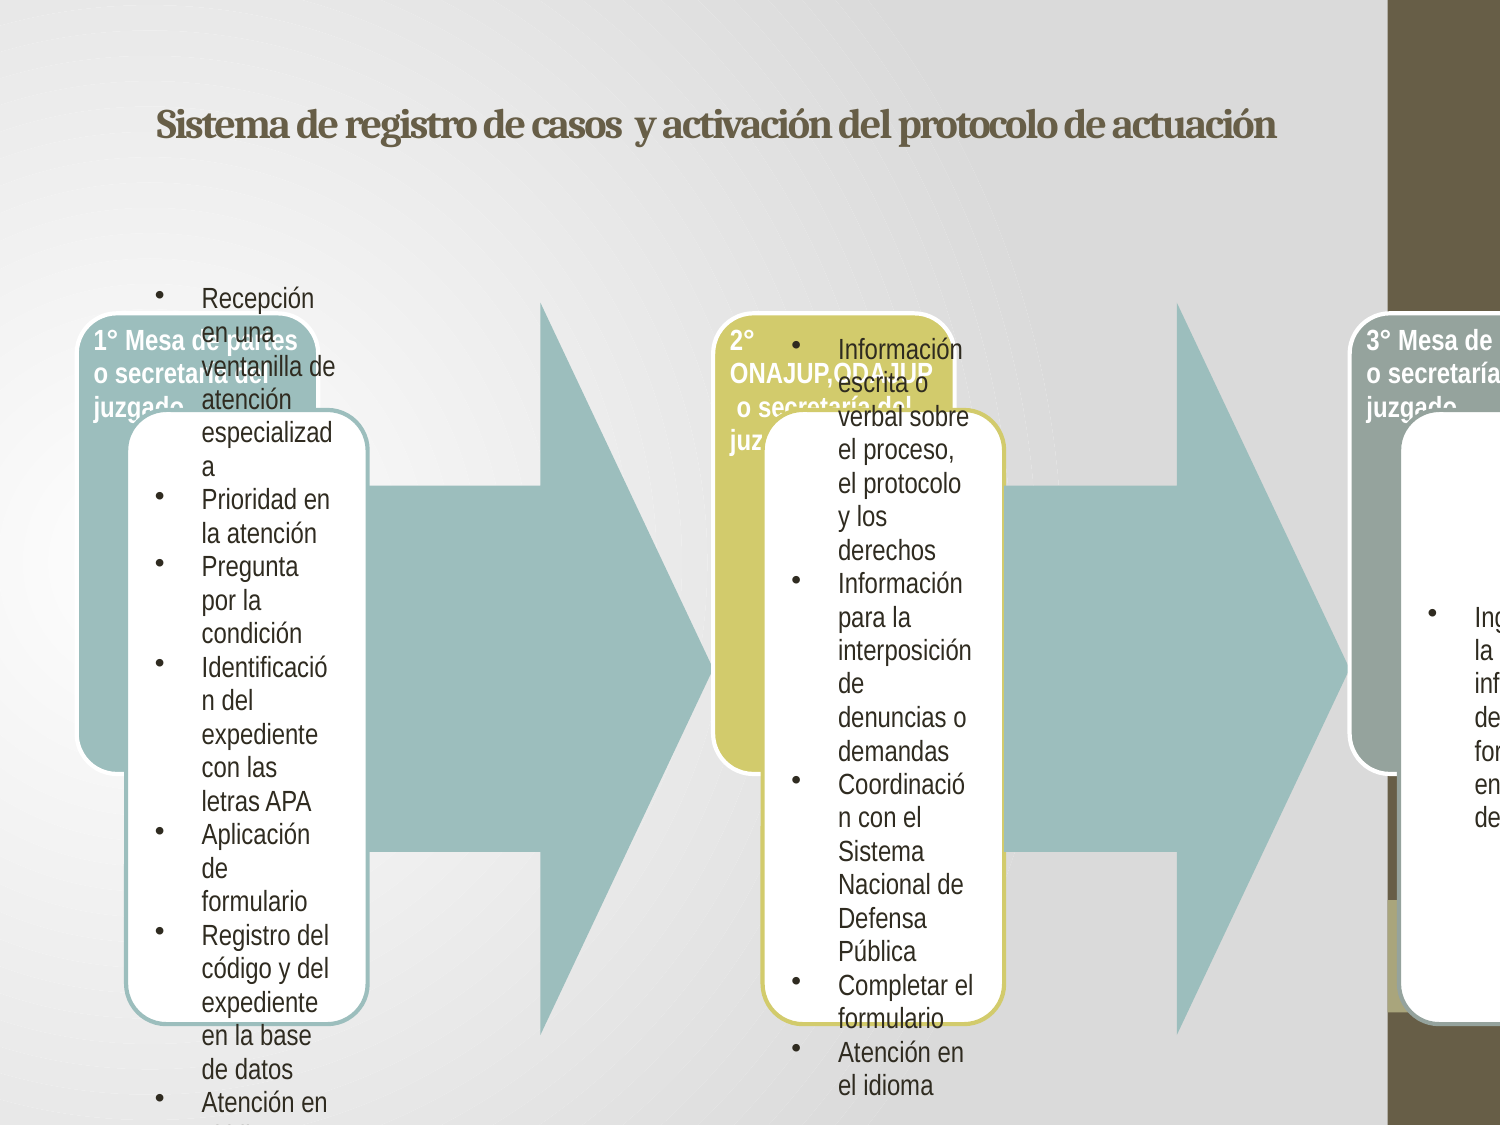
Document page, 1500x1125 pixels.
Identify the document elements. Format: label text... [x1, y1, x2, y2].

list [76, 302, 1460, 1036]
title Sistema de registro de casos y activación del protocolo de actuación [112, 78, 1337, 221]
